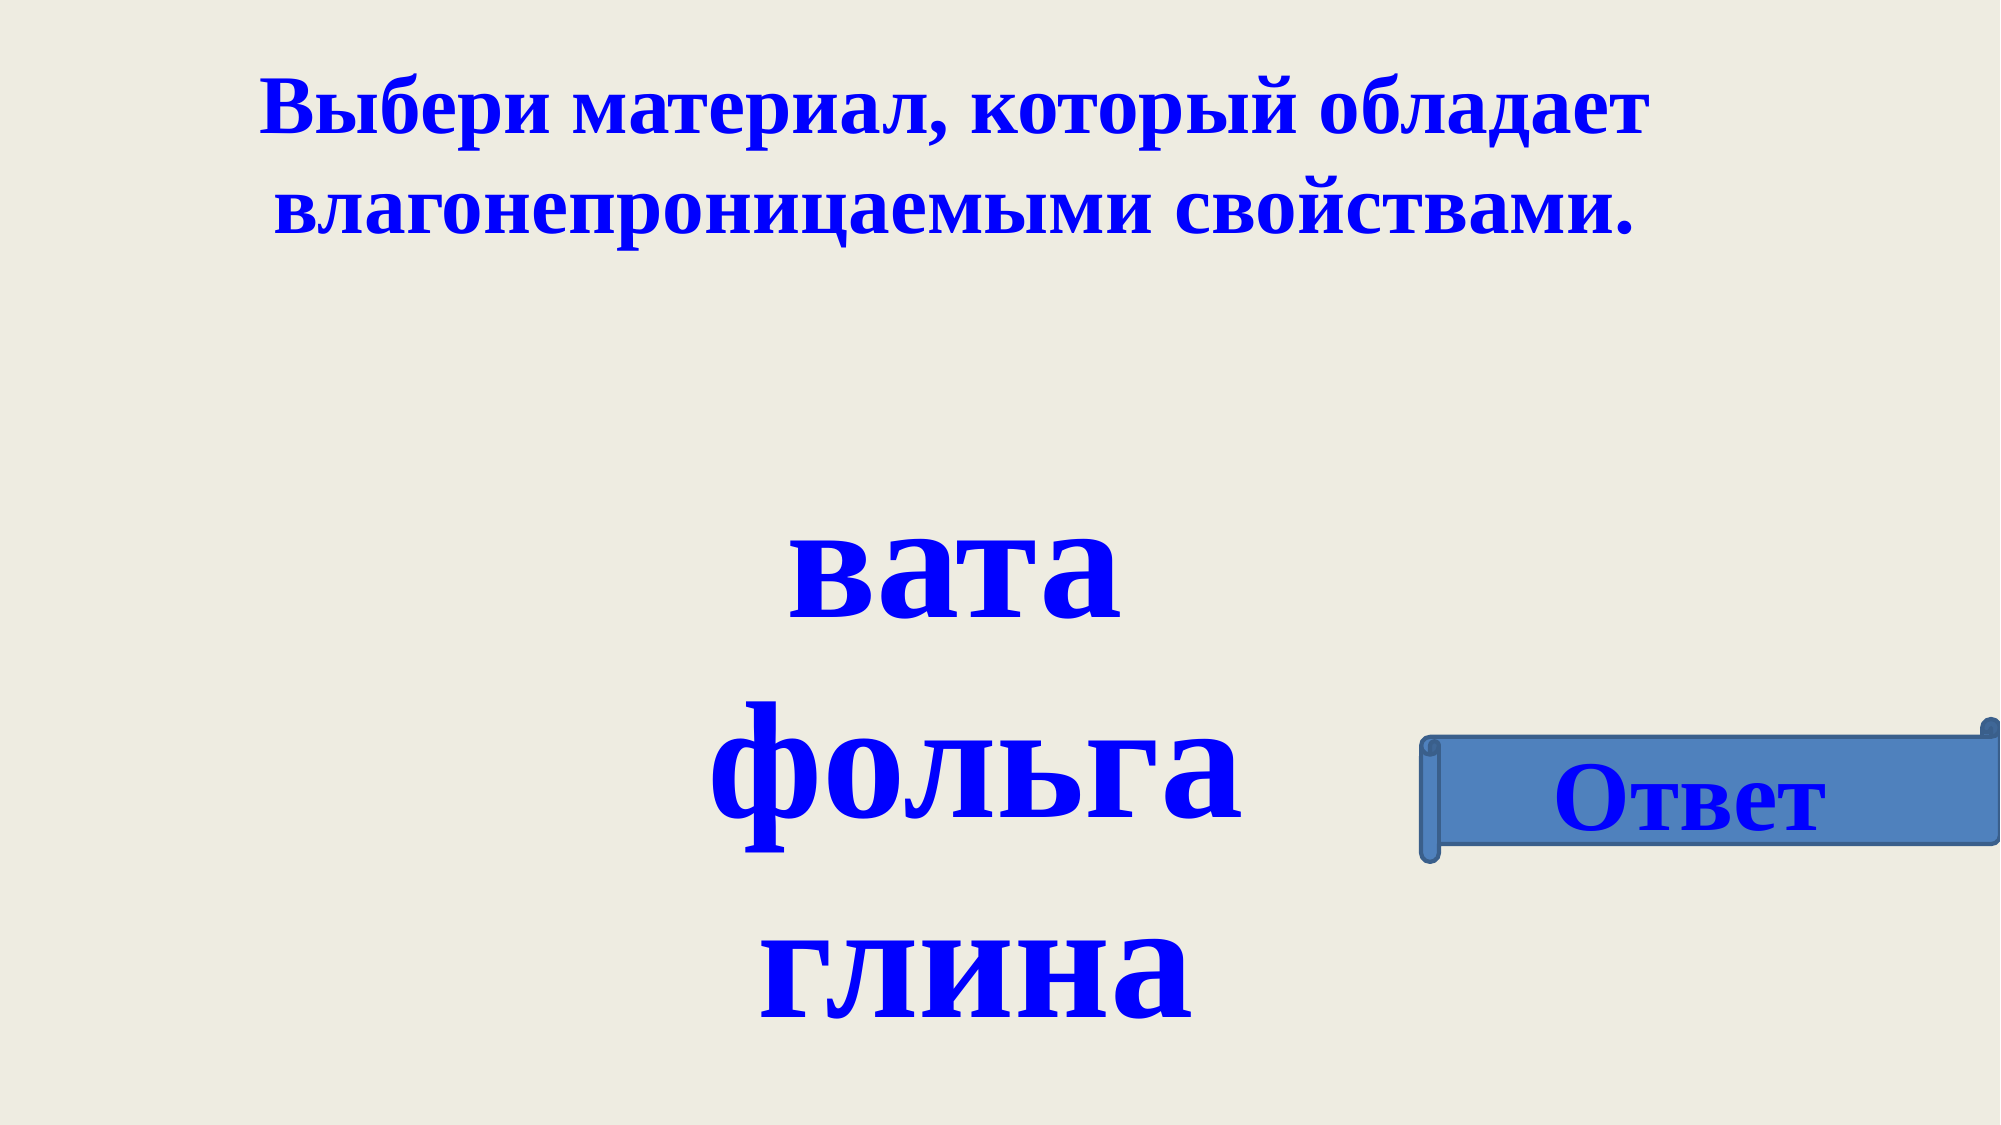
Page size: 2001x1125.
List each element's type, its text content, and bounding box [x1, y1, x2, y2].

text_box Выбери материал, который обладает влагонепроницаемыми свойствами. вата фольга глина [28, 42, 1882, 1058]
text_box Ответ [1418, 716, 2000, 864]
